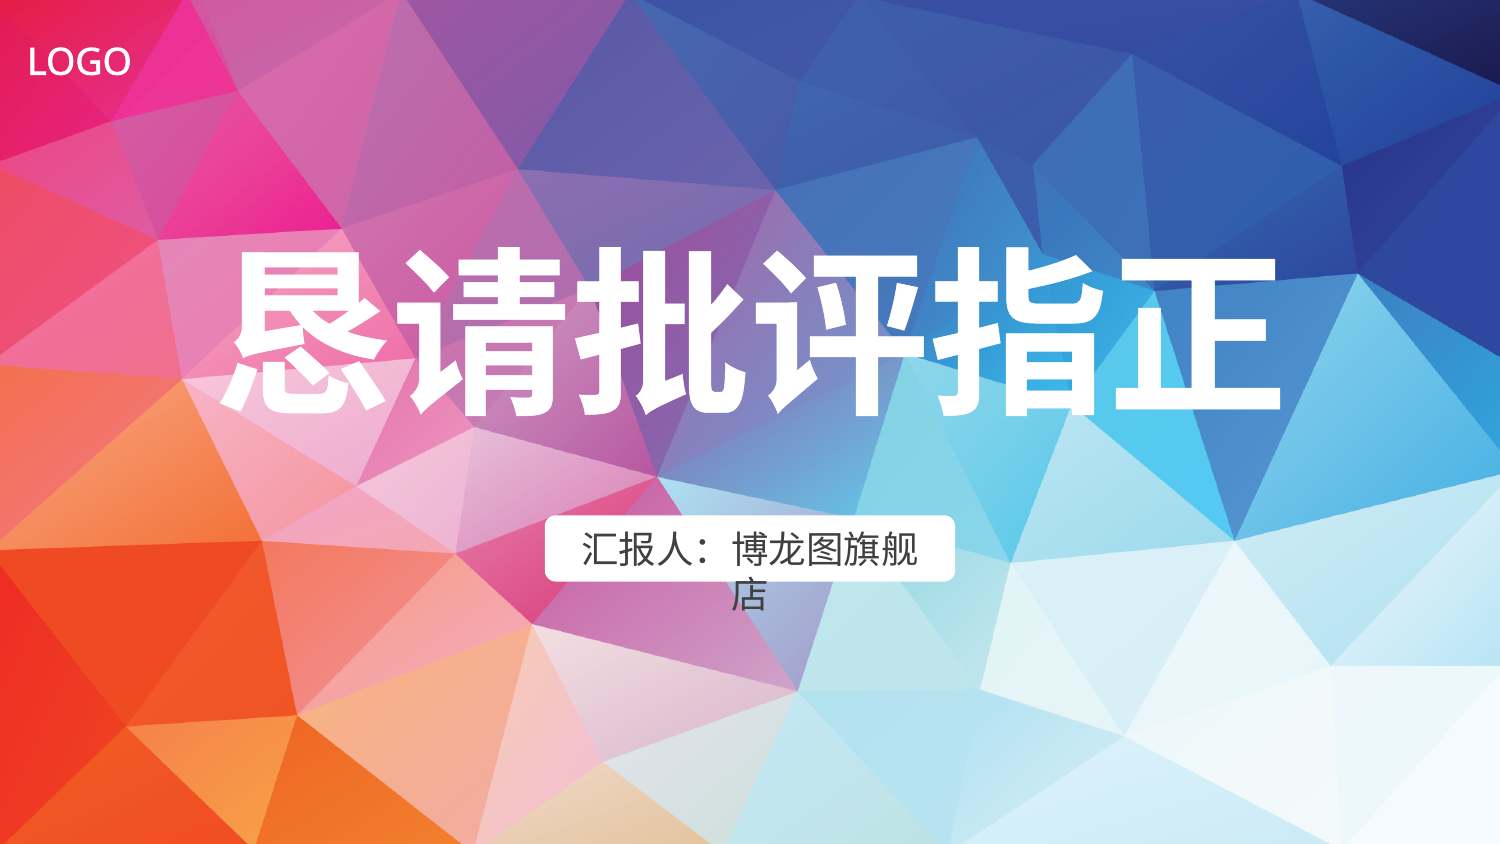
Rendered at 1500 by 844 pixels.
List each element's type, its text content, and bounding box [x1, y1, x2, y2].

text_box 恳请批评指正 [72, 214, 1428, 442]
text_box 汇报人：博龙图旗舰店 [544, 515, 956, 582]
text_box LOGO [12, 29, 147, 90]
picture [0, 0, 1500, 844]
